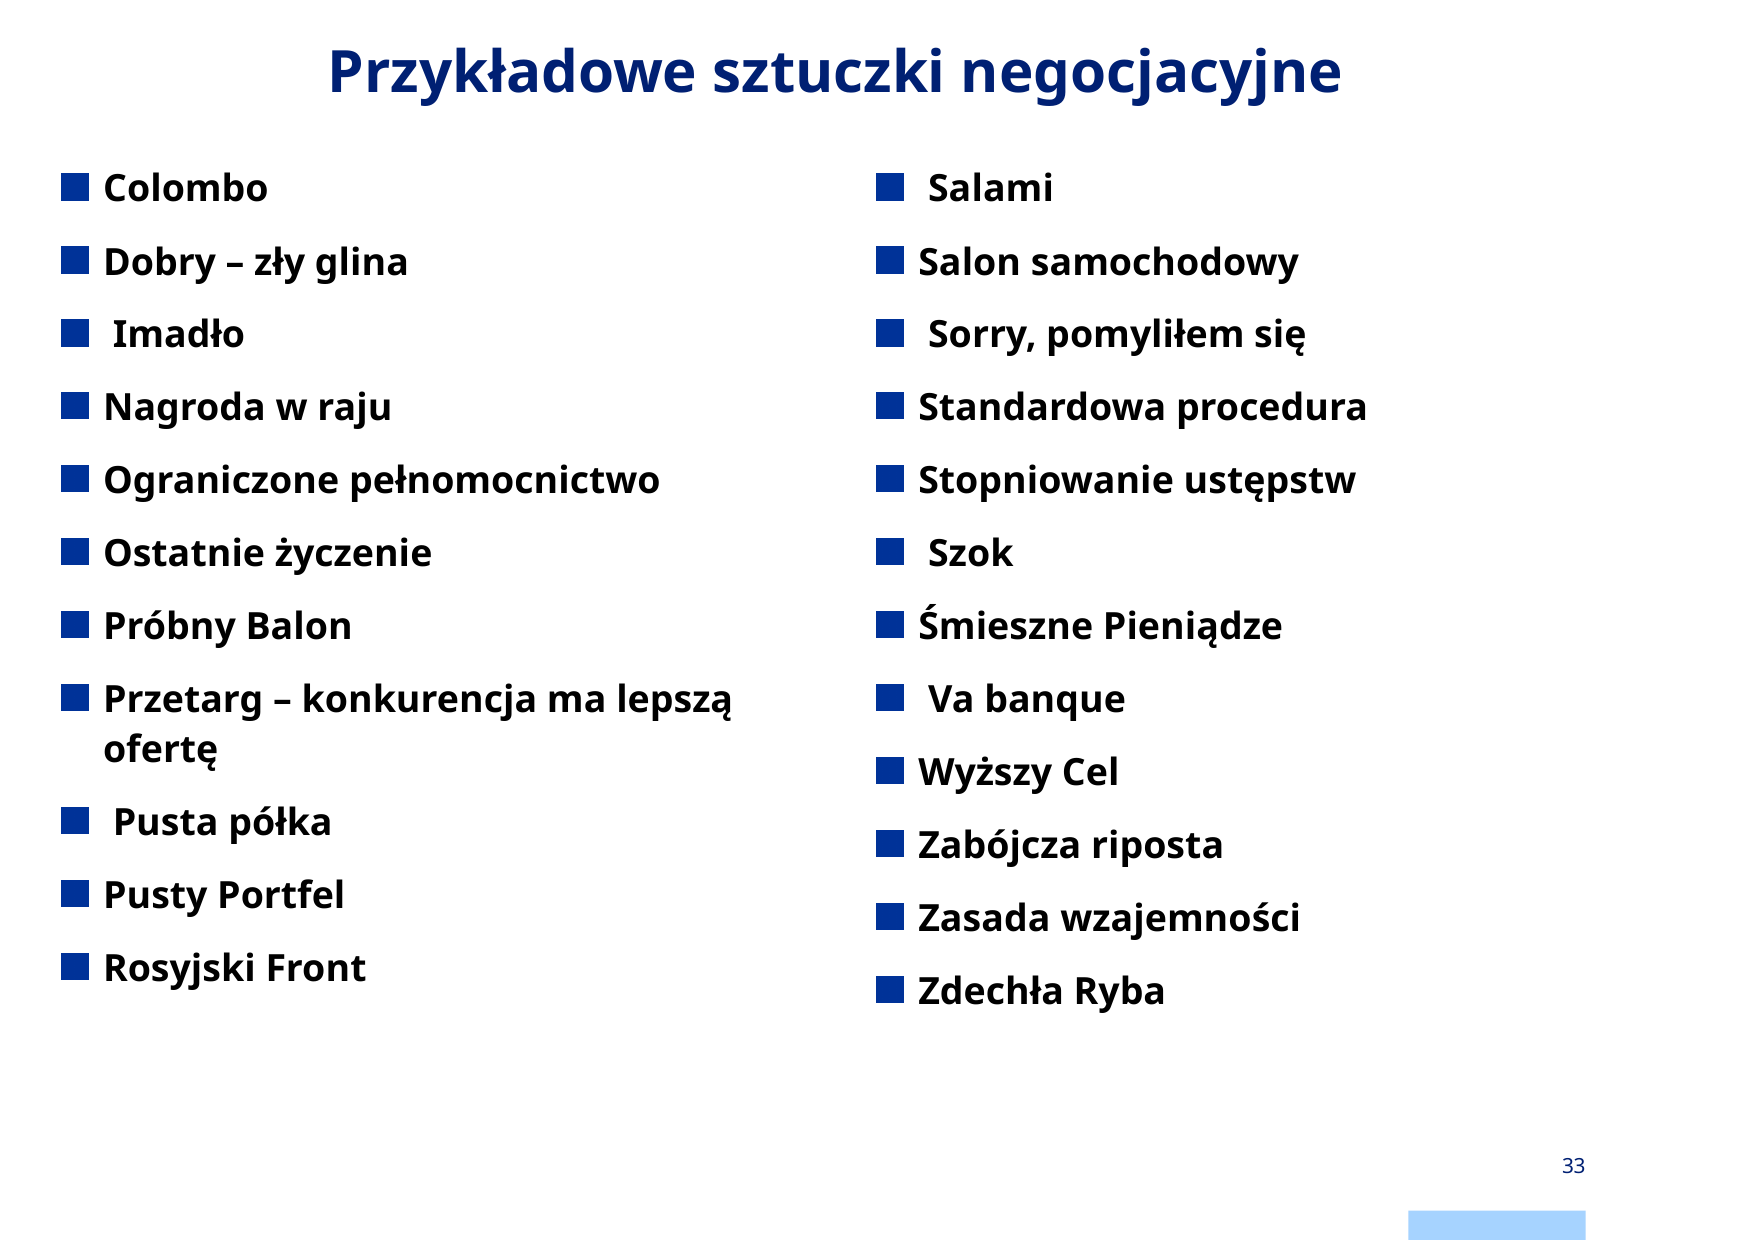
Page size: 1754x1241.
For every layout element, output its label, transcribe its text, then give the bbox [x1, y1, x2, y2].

picture [876, 173, 904, 201]
picture [61, 611, 89, 638]
picture [61, 173, 89, 201]
picture [876, 976, 904, 1003]
picture [876, 319, 904, 347]
picture [61, 538, 89, 565]
picture [61, 246, 89, 274]
picture [876, 903, 904, 930]
slide_number 33 [1408, 1151, 1586, 1182]
picture [61, 465, 89, 492]
picture [61, 392, 89, 419]
picture [61, 953, 89, 980]
picture [876, 757, 904, 784]
list Colombo Dobry – zły glina Imadło Nagroda w raju Ograniczone pełnomocnictwo Ostatnie życzenie Próbny Balon Przetarg – konkurencja ma lepszą ofertę Pusta półka Pusty Portfel Rosyjski Front [61, 159, 848, 1093]
picture [61, 684, 89, 711]
title Przykładowe sztuczki negocjacyjne [85, 29, 1586, 124]
picture [876, 392, 904, 419]
picture [61, 880, 89, 907]
picture [876, 465, 904, 492]
picture [876, 538, 904, 565]
picture [61, 319, 89, 347]
picture [876, 246, 904, 274]
picture [876, 611, 904, 638]
picture [61, 807, 89, 834]
picture [876, 830, 904, 857]
picture [876, 684, 904, 711]
list Salami Salon samochodowy Sorry, pomyliłem się Standardowa procedura Stopniowanie ustępstw Szok Śmieszne Pieniądze Va banque Wyższy Cel Zabójcza riposta Zasada wzajemności Zdechła Ryba [876, 159, 1586, 1093]
